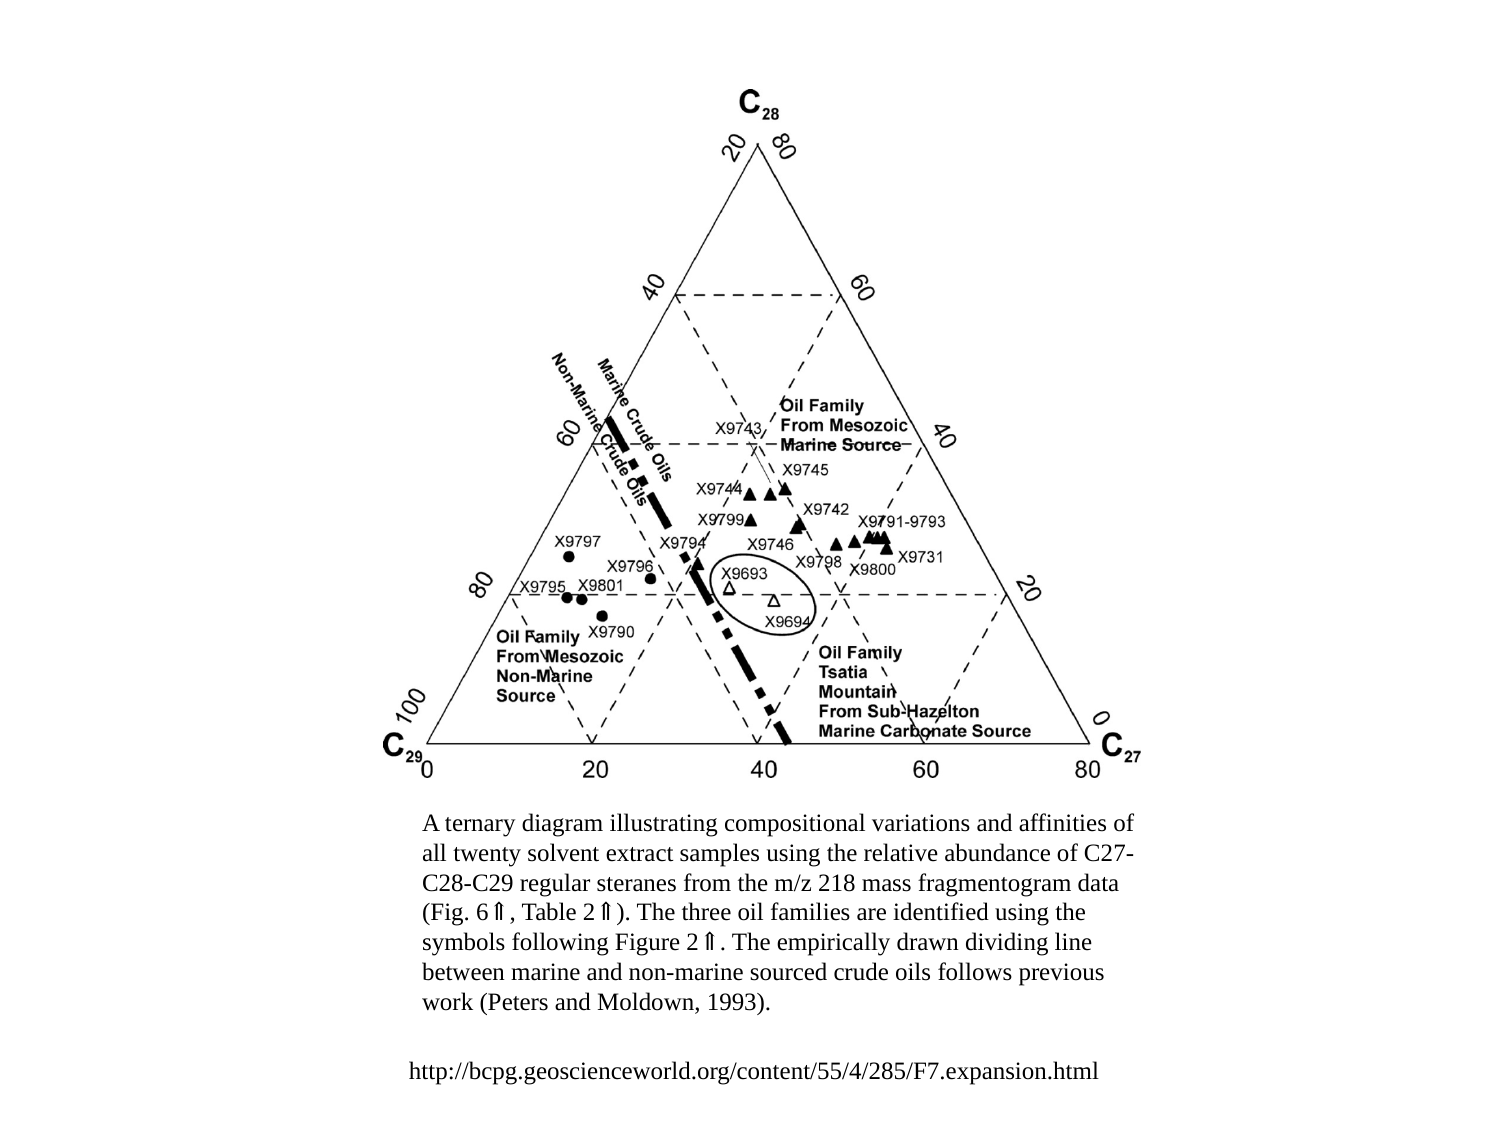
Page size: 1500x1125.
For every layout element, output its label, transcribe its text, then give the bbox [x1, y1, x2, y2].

text_box http://bcpg.geoscienceworld.org/content/55/4/285/F7.expansion.html [394, 1046, 1145, 1092]
picture [383, 89, 1141, 778]
text_box A ternary diagram illustrating compositional variations and affinities of all twenty solvent extract samples using the relative abundance of C27-C28-C29 regular steranes from the m/z 218 mass fragmentogram data (Fig. 6⇑, Table 2⇑). The three oil families are identified using the symbols following Figure 2⇑. The empirically drawn dividing line between marine and non-marine sourced crude oils follows previous work (Peters and Moldown, 1993). [407, 798, 1158, 1024]
